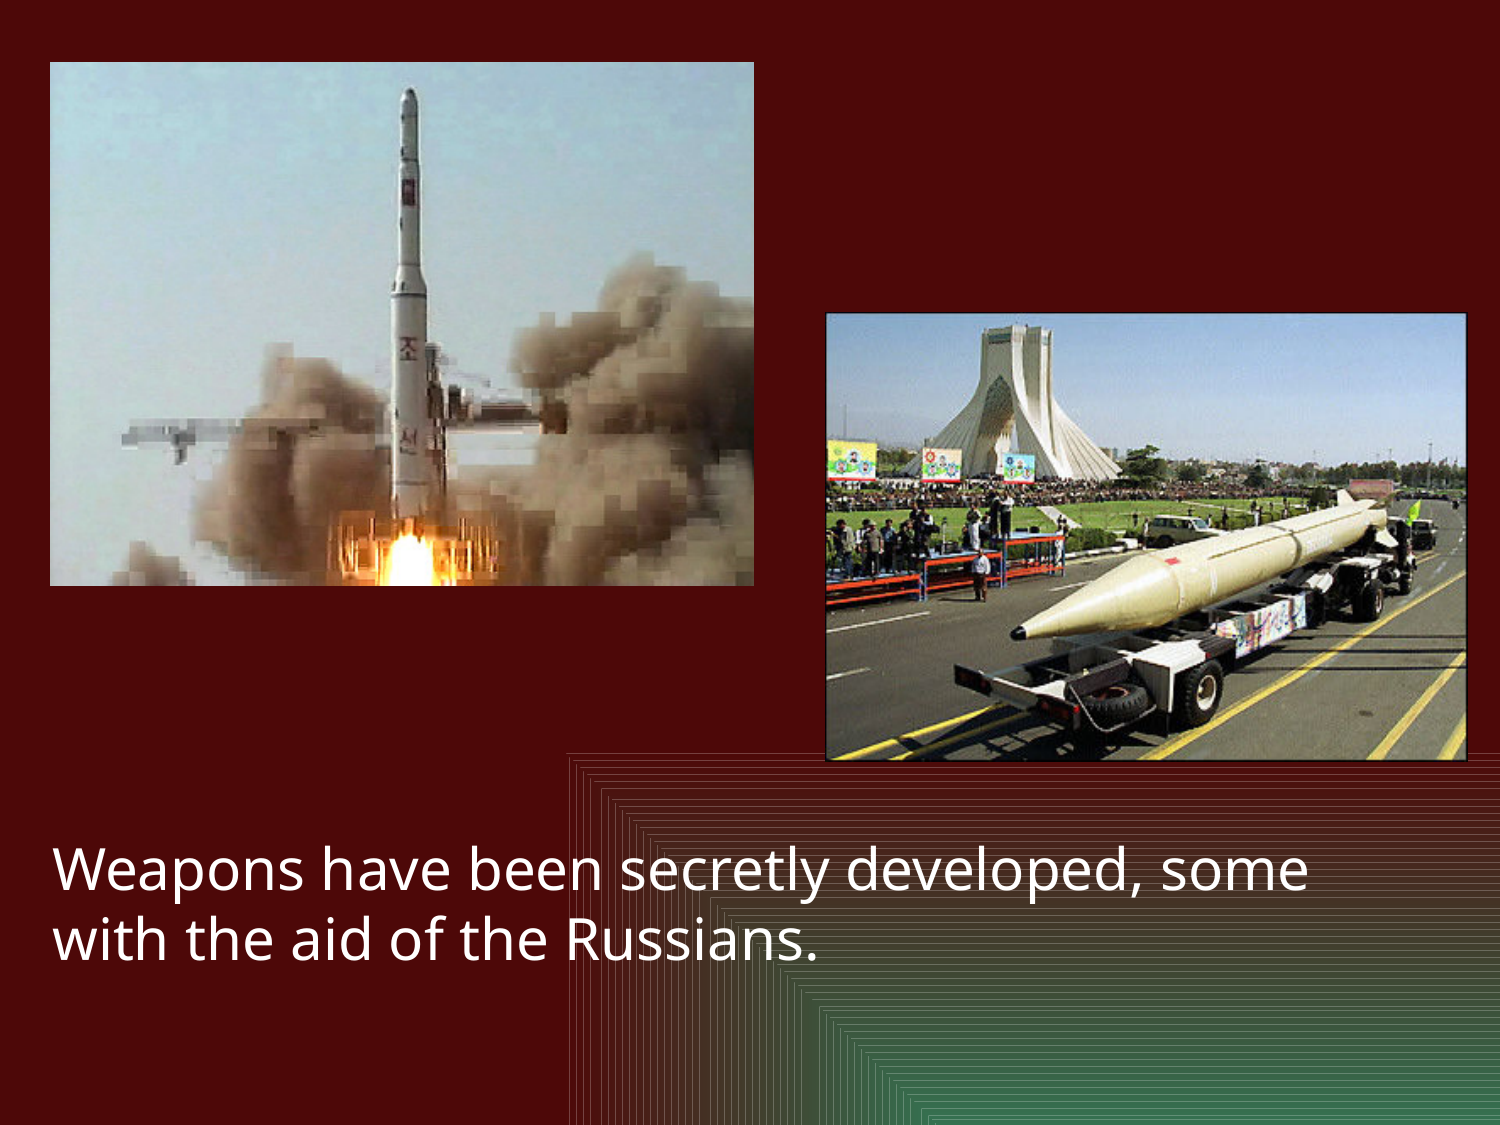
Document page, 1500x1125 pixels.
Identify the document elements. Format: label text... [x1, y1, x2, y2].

picture [49, 62, 754, 587]
text_box Weapons have been secretly developed, some with the aid of the Russians. [37, 824, 1450, 980]
picture [824, 312, 1468, 763]
